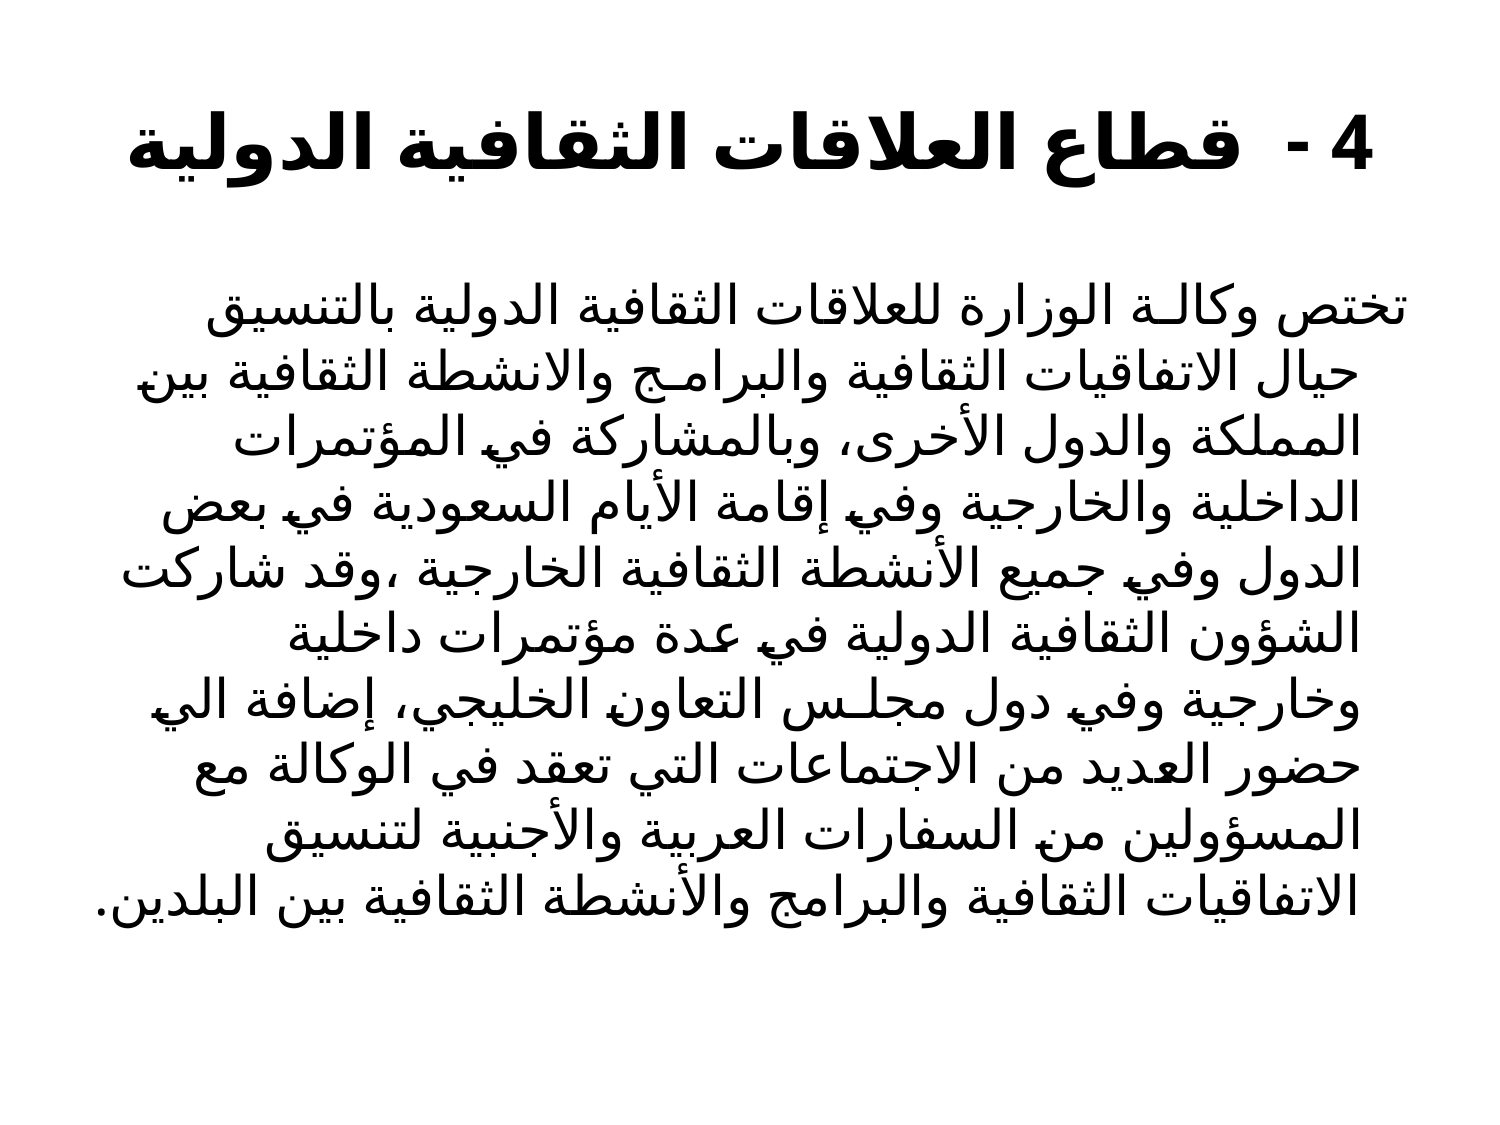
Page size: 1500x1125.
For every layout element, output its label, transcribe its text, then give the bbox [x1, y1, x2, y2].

title 4 - قطاع العلاقات الثقافية الدولية [75, 45, 1425, 233]
list تختص وكالـة الوزارة للعلاقات الثقافية الدولية بالتنسيق حيال الاتفاقيات الثقافية والبرامـج والانشطة الثقافية بين المملكة والدول الأخرى، وبالمشاركة في المؤتمرات الداخلية والخارجية وفي إقامة الأيام السعودية في بعض الدول وفي جميع الأنشطة الثقافية الخارجية ،وقد شاركت الشؤون الثقافية الدولية في عدة مؤتمرات داخلية وخارجية وفي دول مجلـس التعاون الخليجي، إضافة الي حضور العديد من الاجتماعات التي تعقد في الوكالة مع المسؤولين من السفارات العربية والأجنبية لتنسيق الاتفاقيات الثقافية والبرامج والأنشطة الثقافية بين البلدين. [75, 262, 1425, 1005]
